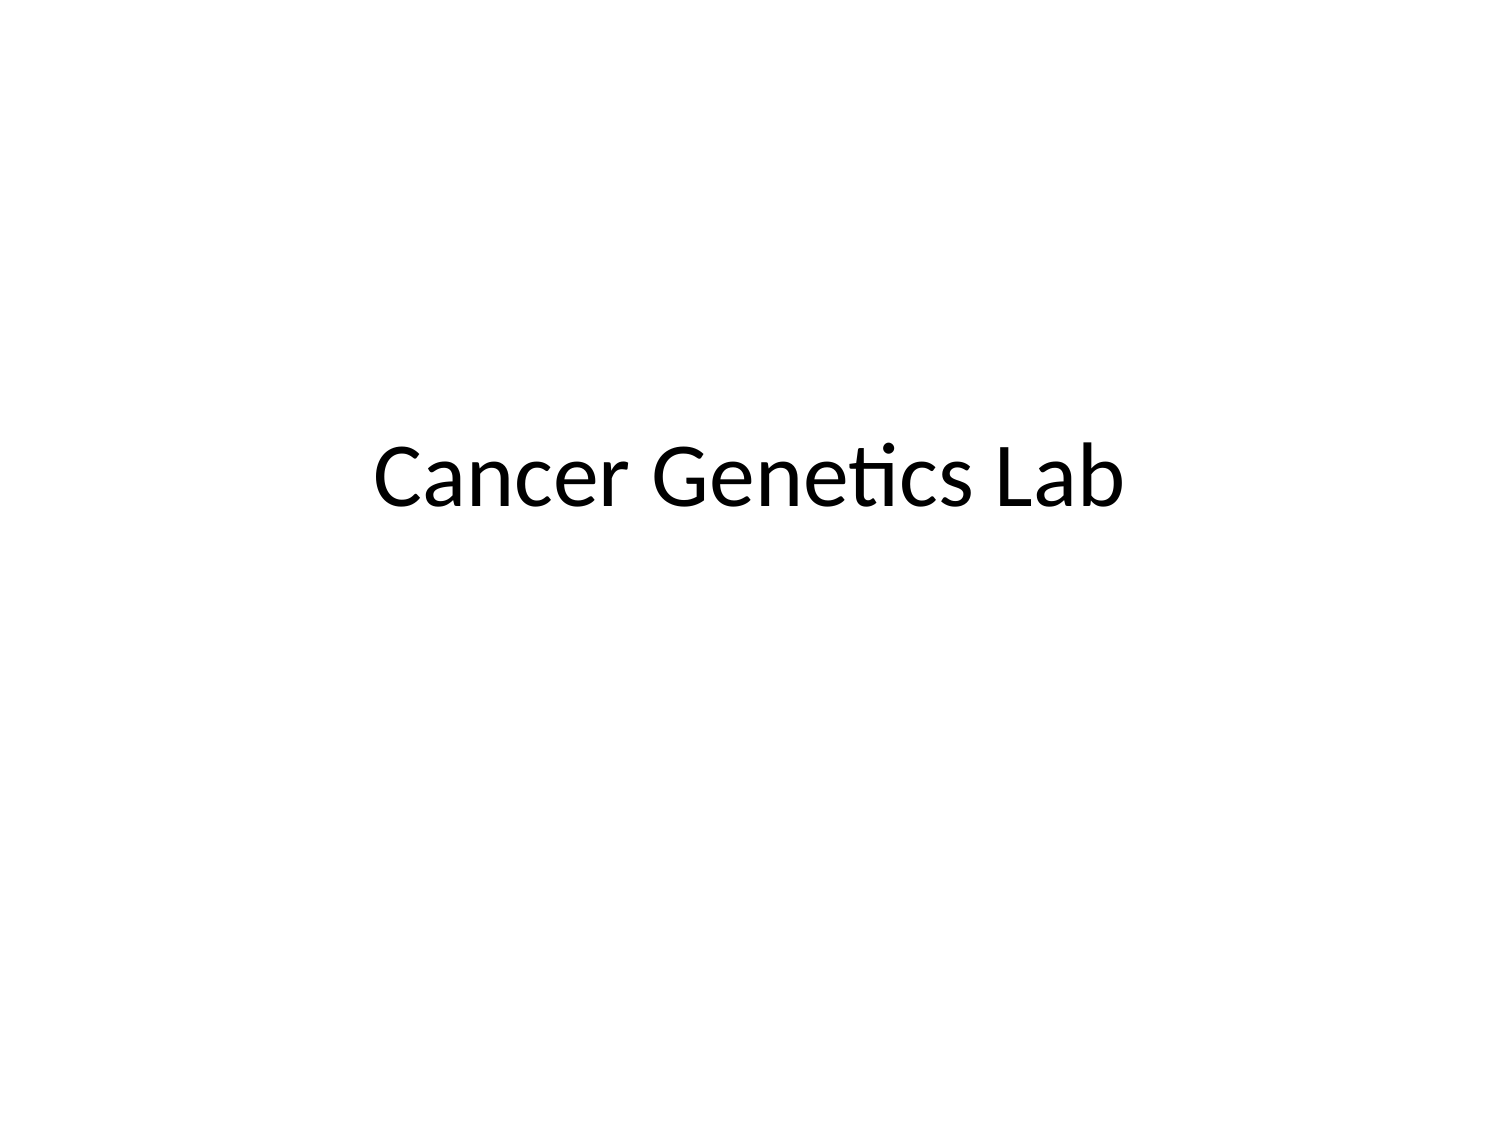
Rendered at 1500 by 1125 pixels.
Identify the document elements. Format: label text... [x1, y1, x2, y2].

title Cancer Genetics Lab [112, 349, 1388, 591]
